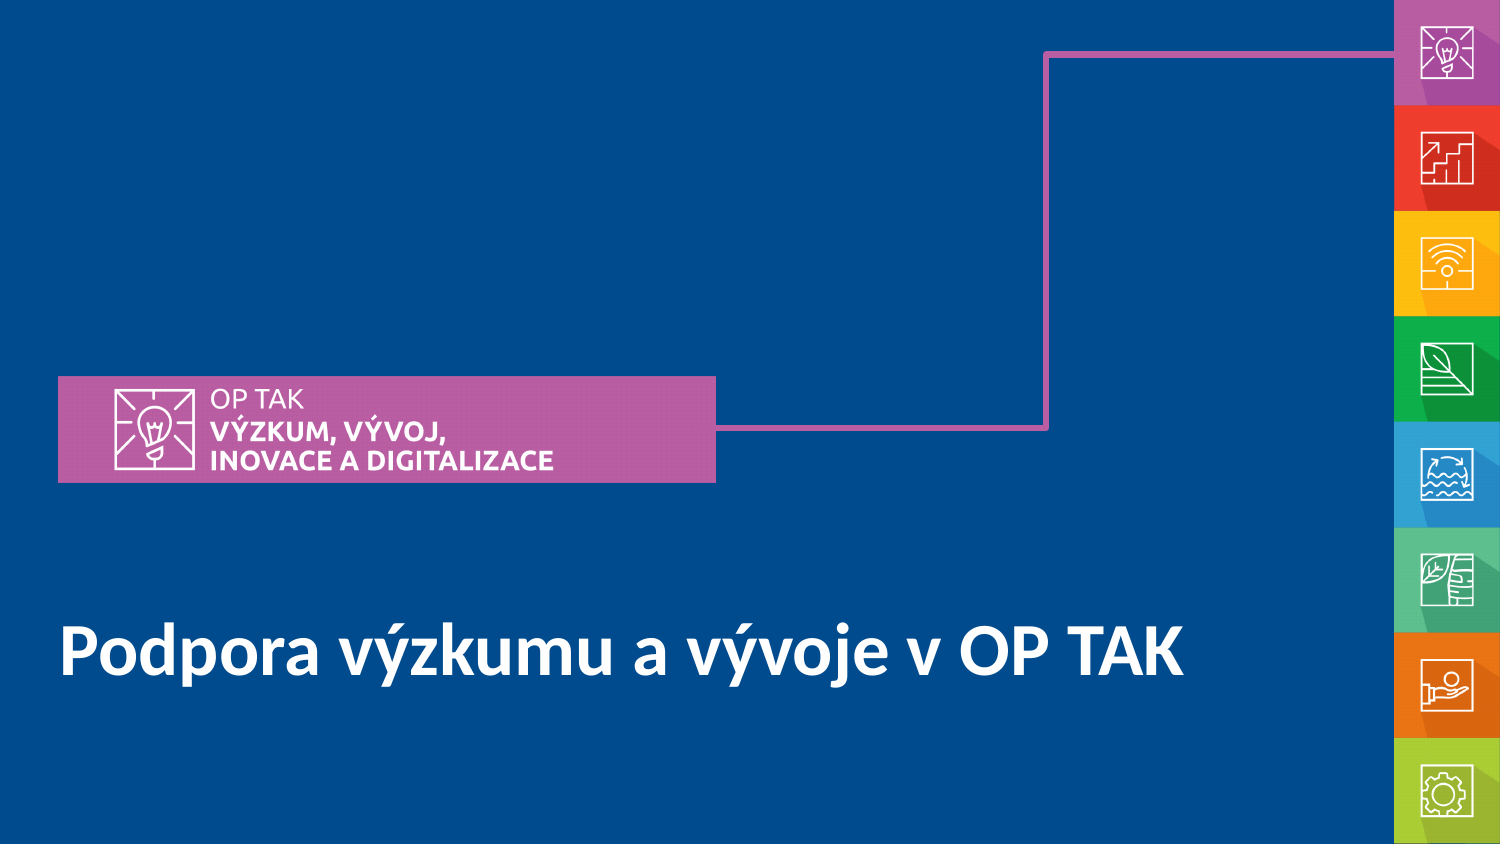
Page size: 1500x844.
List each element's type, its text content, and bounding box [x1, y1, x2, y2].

picture [58, 376, 717, 483]
picture [1394, 0, 1500, 844]
text_box Podpora výzkumu a vývoje v OP TAK [44, 593, 1339, 698]
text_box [695, 54, 1397, 429]
